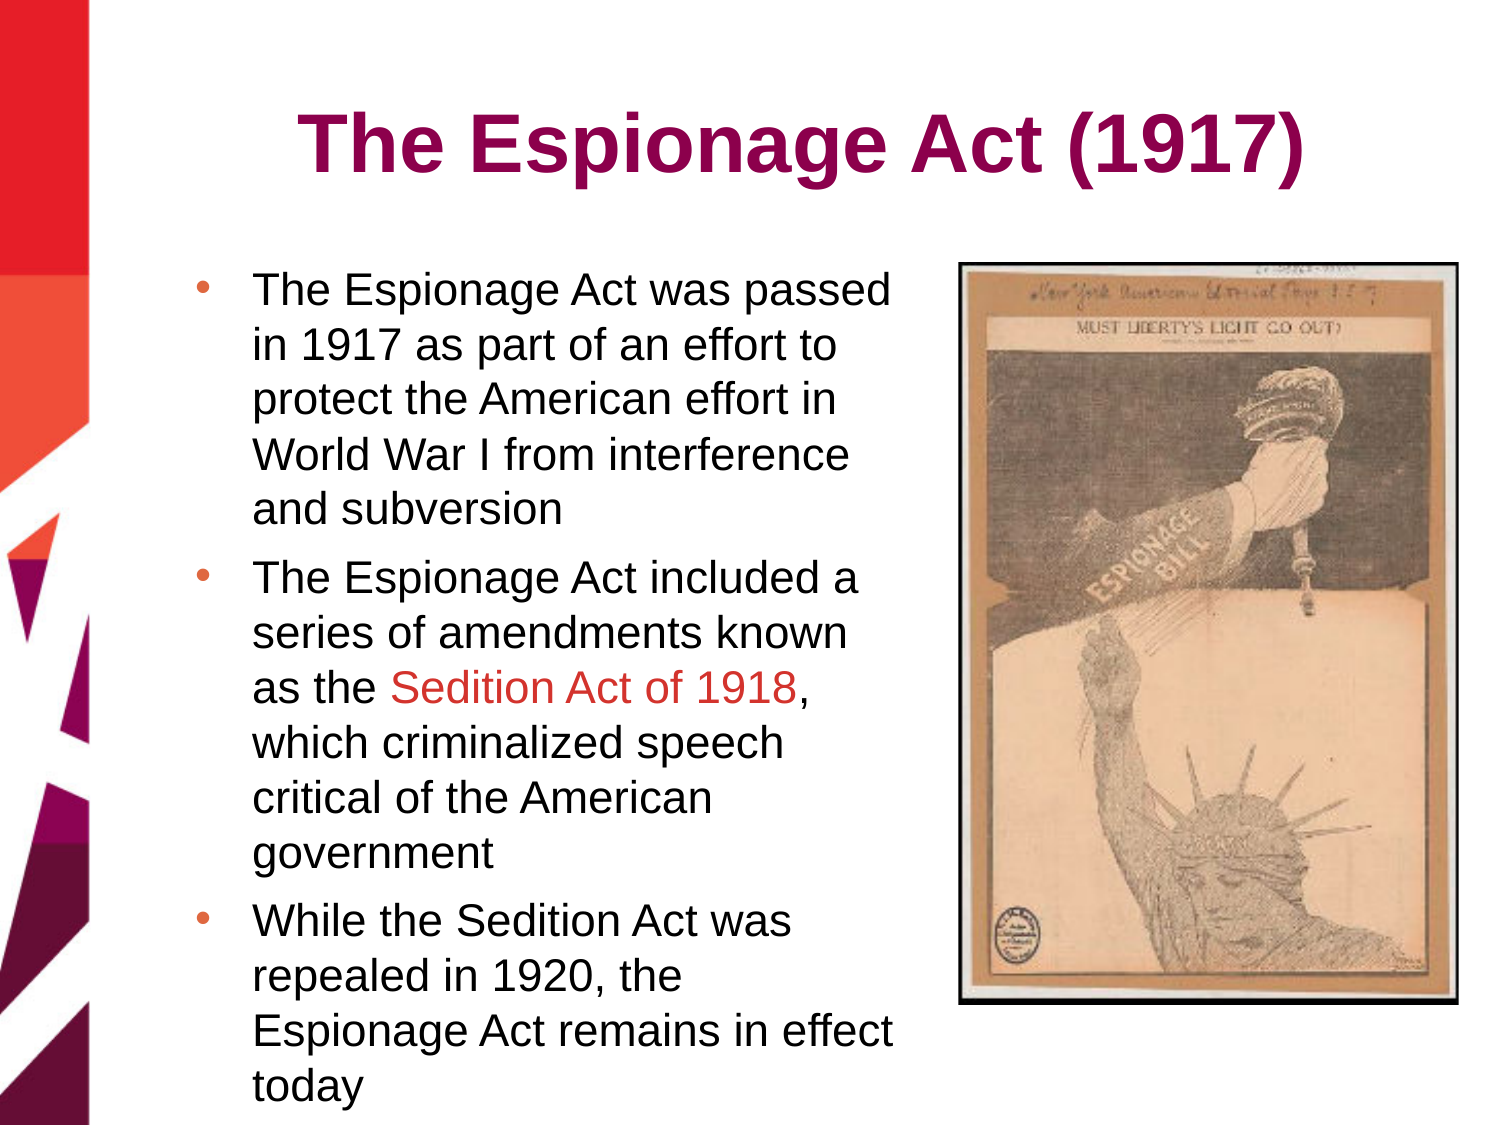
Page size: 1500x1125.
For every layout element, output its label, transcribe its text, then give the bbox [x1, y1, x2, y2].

list The Espionage Act was passed in 1917 as part of an effort to protect the American effort in World War I from interference and subversion The Espionage Act included a series of amendments known as the Sedition Act of 1918, which criminalized speech critical of the American government While the Sedition Act was repealed in 1920, the Espionage Act remains in effect today [180, 244, 924, 987]
title The Espionage Act (1917) [180, 45, 1425, 233]
picture [0, 0, 91, 1125]
picture [958, 262, 1459, 1006]
